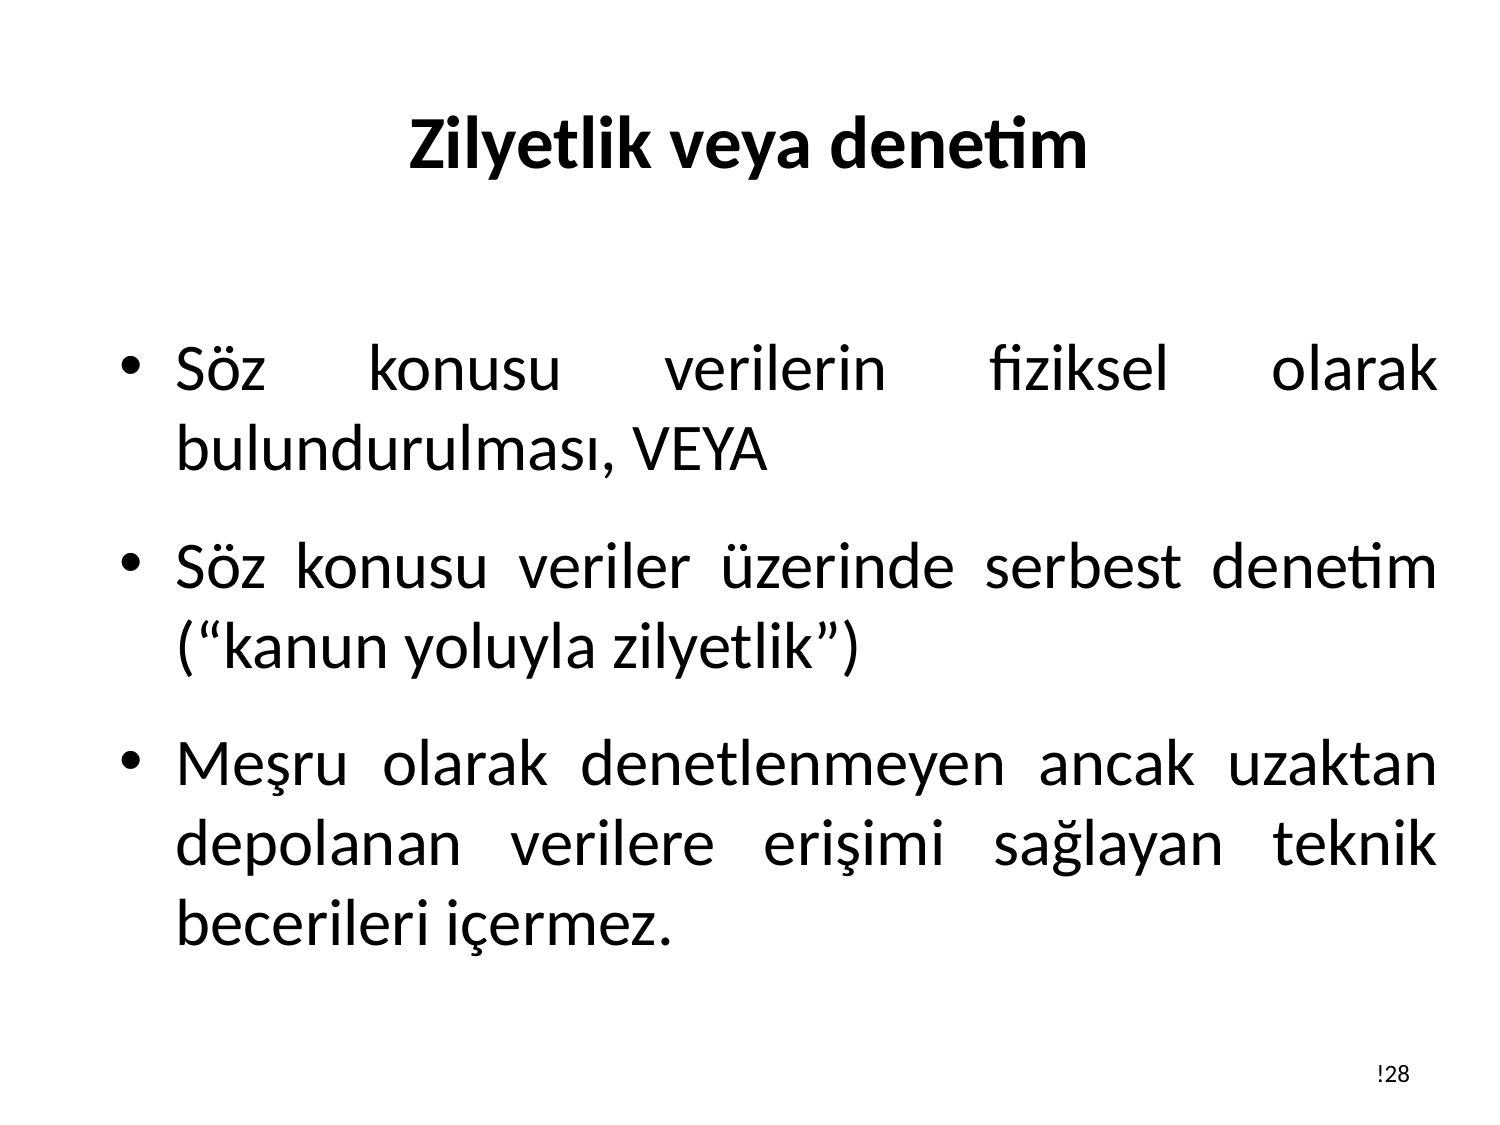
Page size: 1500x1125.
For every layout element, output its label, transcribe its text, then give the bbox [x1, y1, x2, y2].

slide_number !28 [1074, 1042, 1425, 1103]
list Söz konusu verilerin fiziksel olarak bulundurulması, VEYA Söz konusu veriler üzerinde serbest denetim (“kanun yoluyla zilyetlik”) Meşru olarak denetlenmeyen ancak uzaktan depolanan verilere erişimi sağlayan teknik becerileri içermez. [103, 316, 1455, 972]
title Zilyetlik veya denetim [74, 44, 1426, 233]
